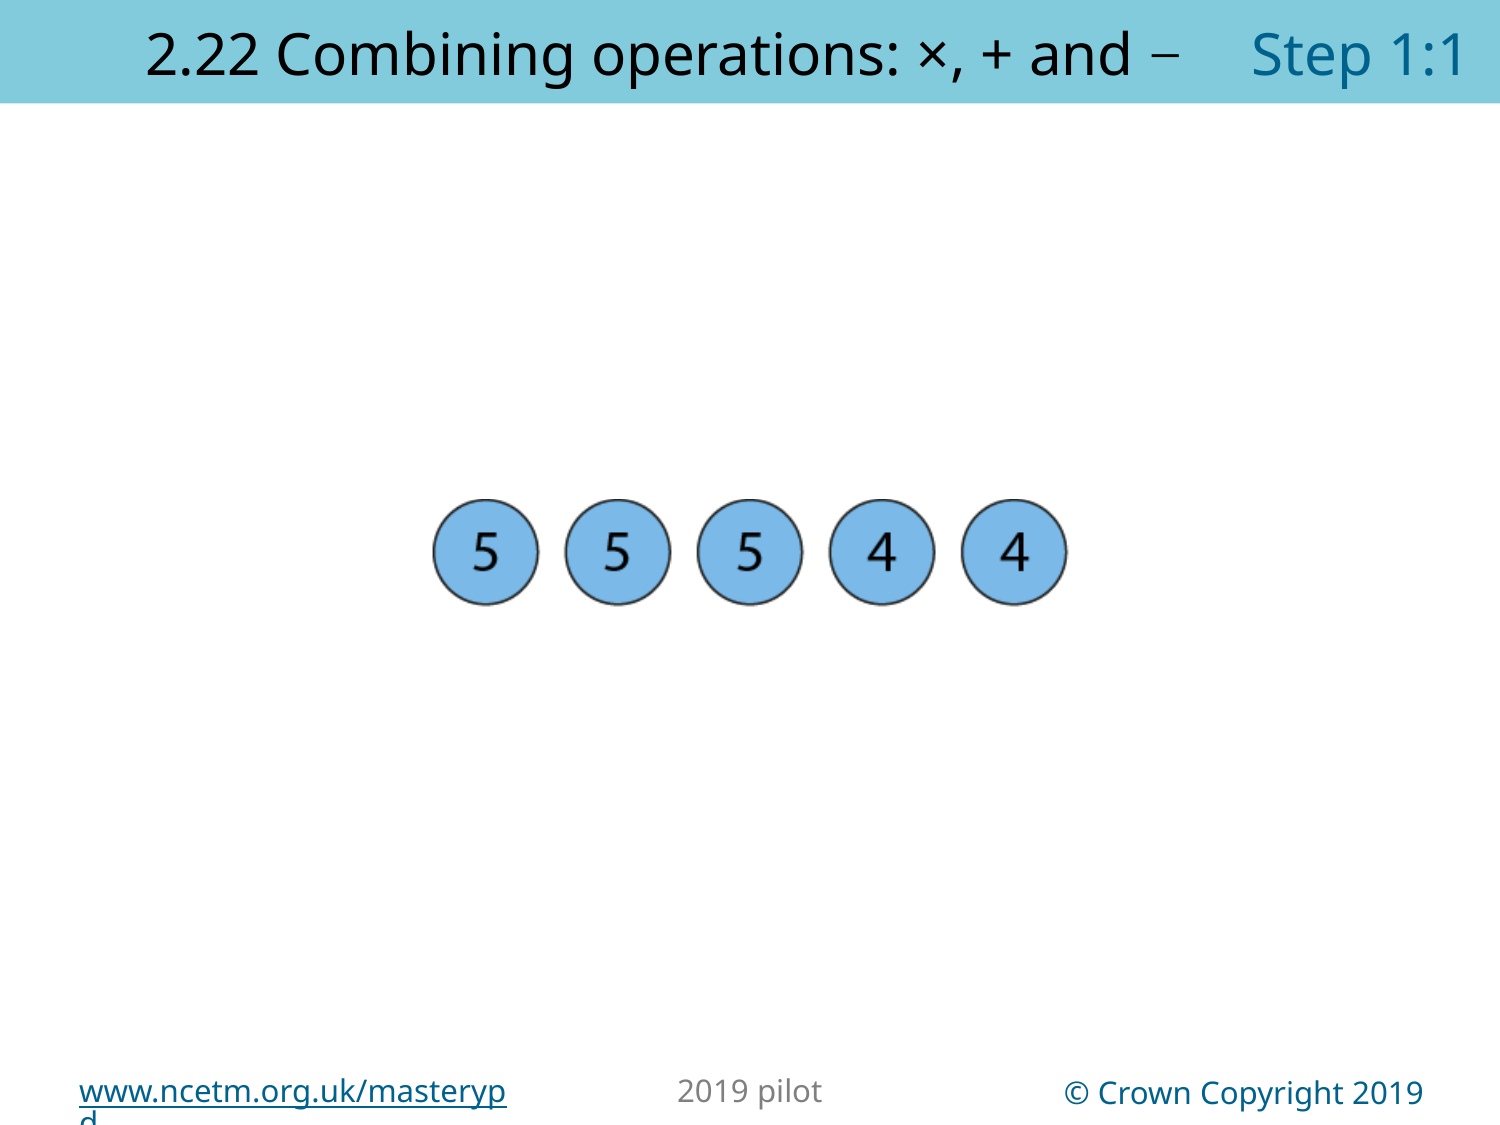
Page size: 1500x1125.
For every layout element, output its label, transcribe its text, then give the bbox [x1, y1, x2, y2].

picture [417, 499, 1083, 626]
list 2.22 Combining operations: ×, + and − Step 1:1 [0, 0, 1500, 104]
